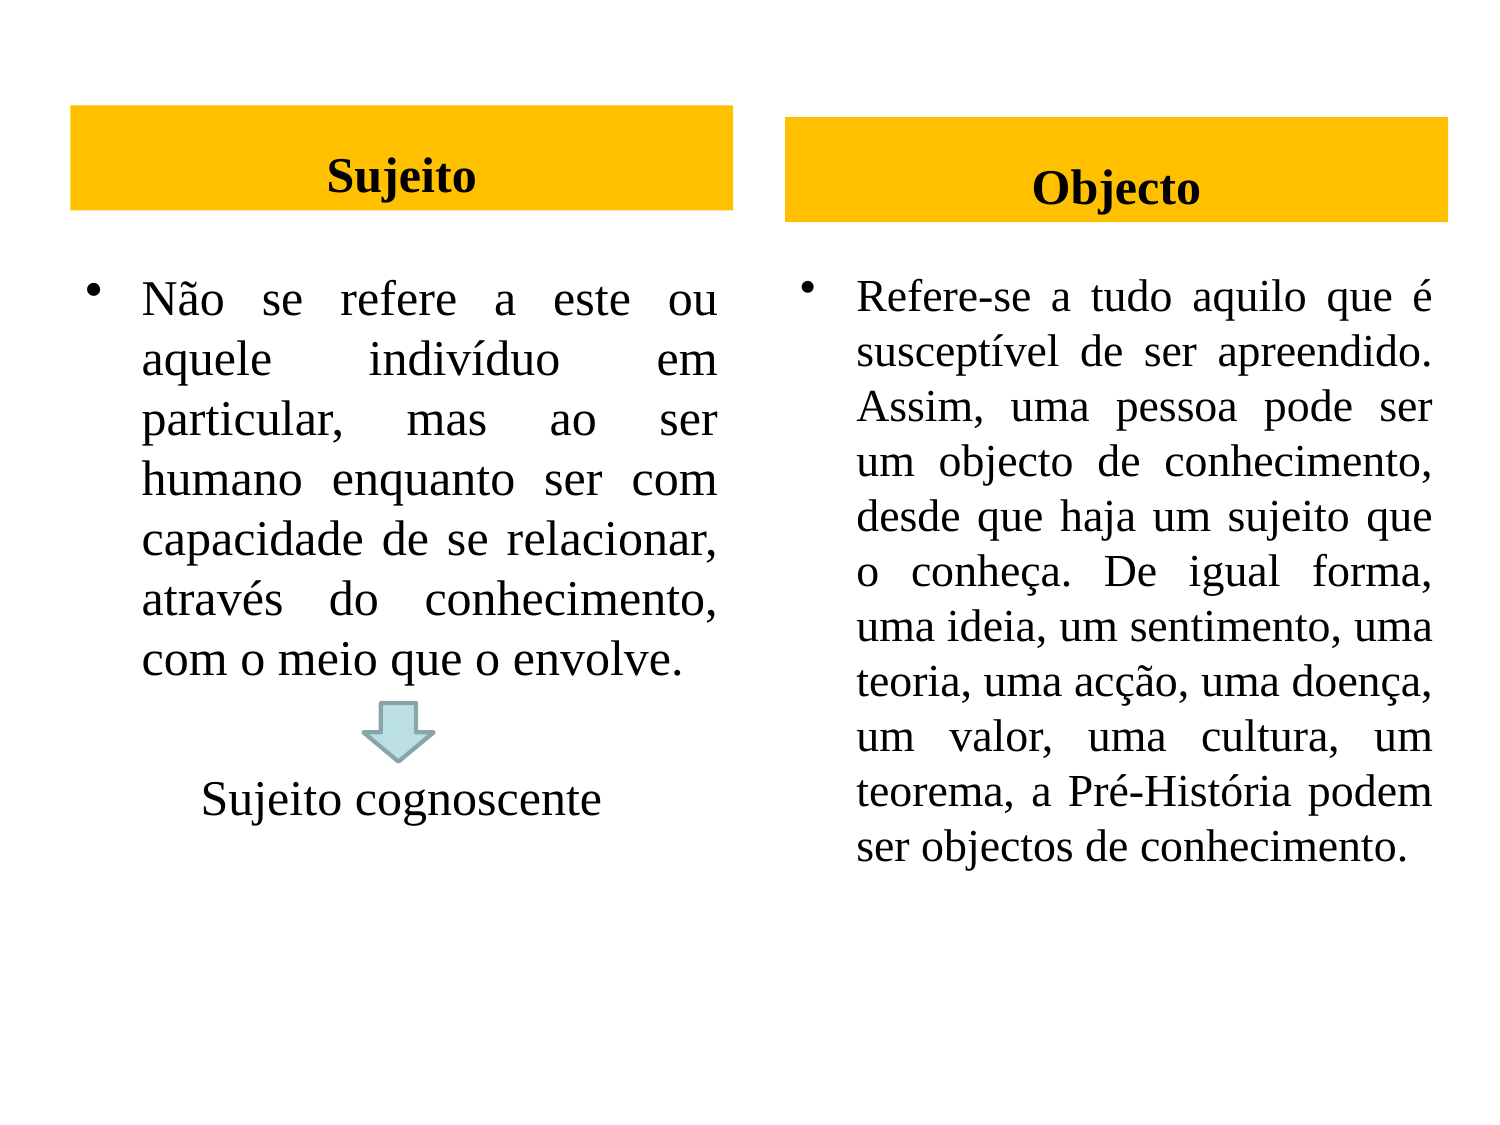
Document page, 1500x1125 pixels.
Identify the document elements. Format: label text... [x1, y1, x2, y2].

list Objecto [785, 117, 1449, 223]
list Sujeito [70, 105, 734, 211]
list Não se refere a este ou aquele indivíduo em particular, mas ao ser humano enquanto ser com capacidade de se relacionar, através do conhecimento, com o meio que o envolve. Sujeito cognoscente [70, 257, 734, 906]
list Refere-se a tudo aquilo que é susceptível de ser apreendido. Assim, uma pessoa pode ser um objecto de conhecimento, desde que haja um sujeito que o conheça. De igual forma, uma ideia, um sentimento, uma teoria, uma acção, uma doença, um valor, uma cultura, um teorema, a Pré-História podem ser objectos de conhecimento. [785, 257, 1449, 906]
text_box [361, 700, 436, 764]
